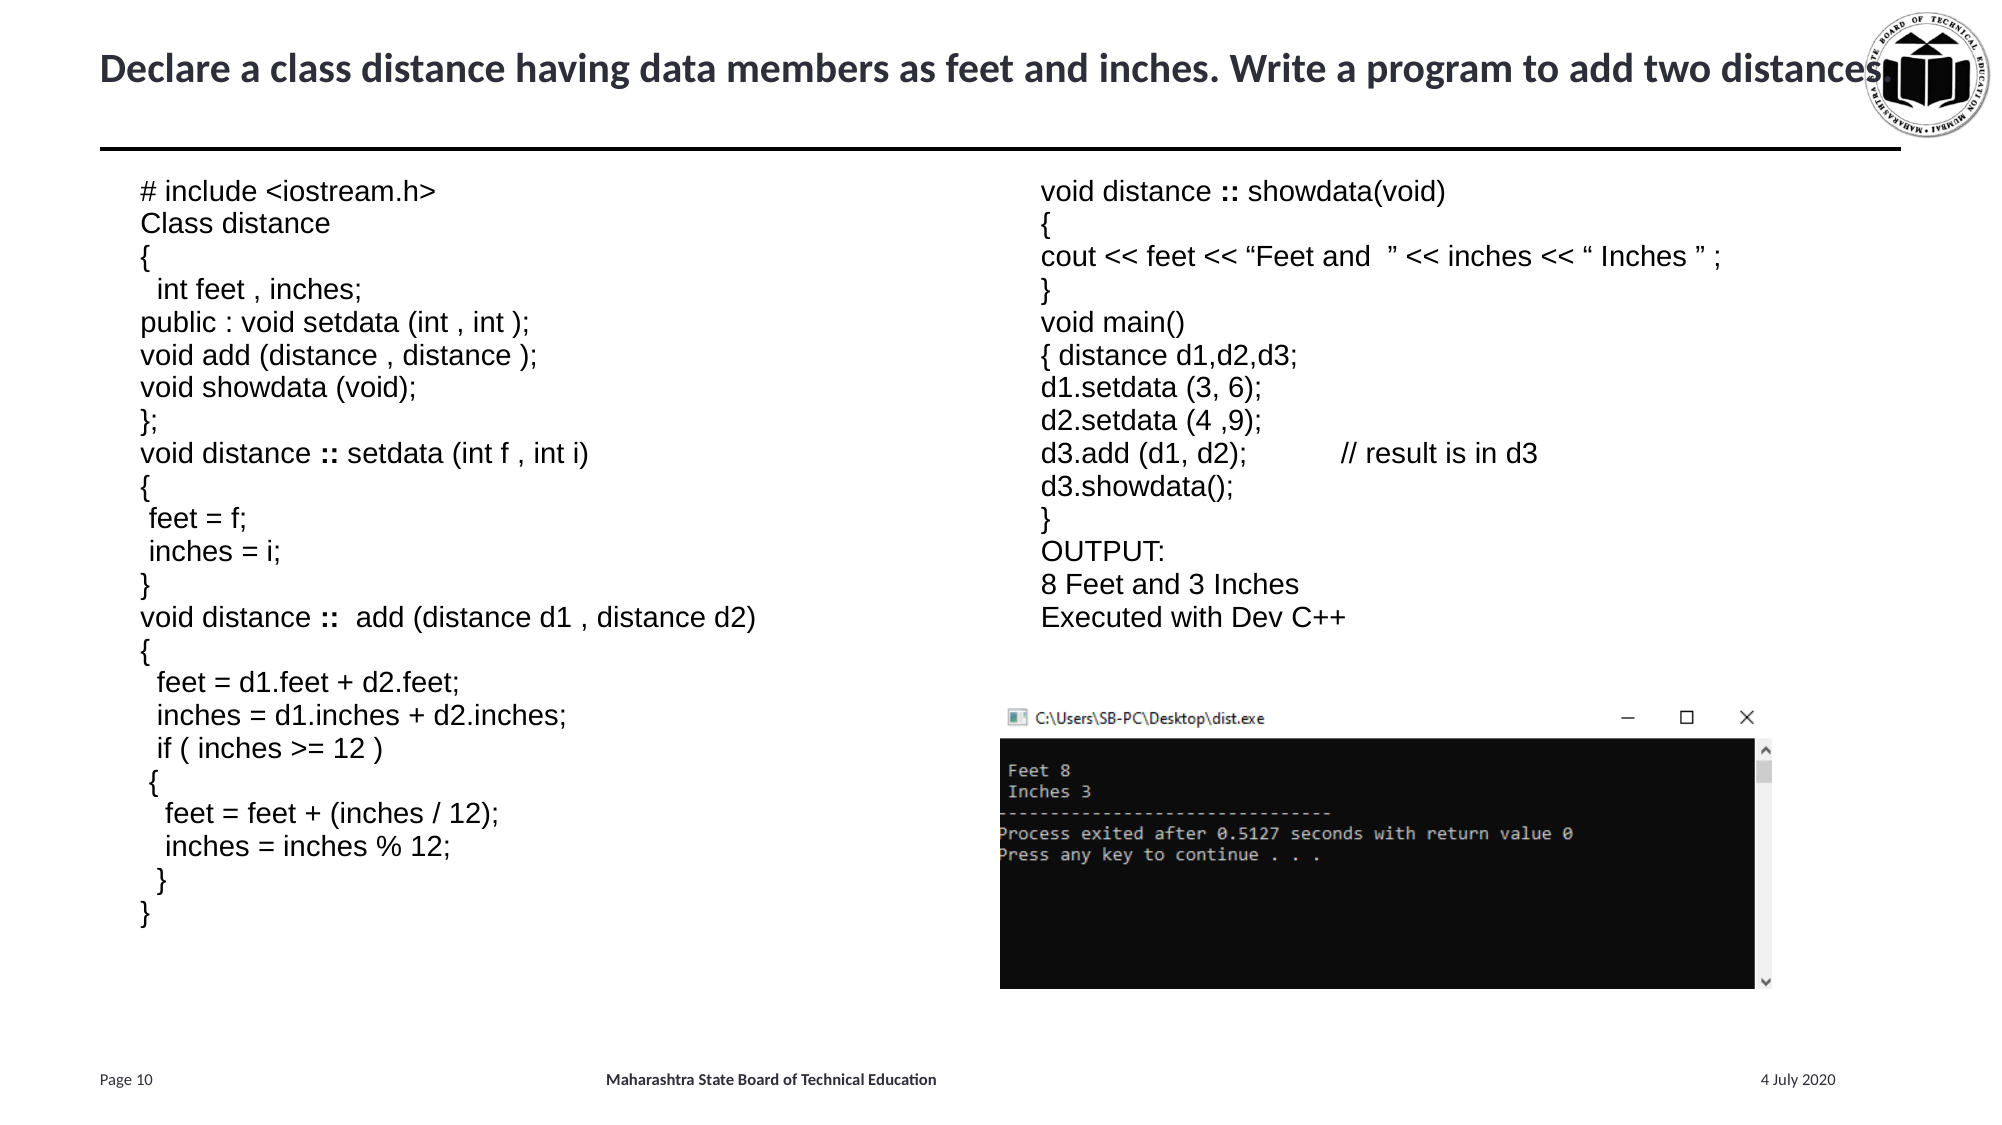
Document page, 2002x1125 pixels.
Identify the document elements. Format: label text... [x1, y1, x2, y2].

picture [1852, 0, 2001, 149]
table_header void distance :: showdata(void) { cout << feet << “Feet and ” << inches << “ Inches ” ; } void main() { distance d1,d2,d3; d1.setdata (3, 6); d2.setdata (4 ,9); d3.add (d1, d2); // result is in d3 d3.showdata(); } OUTPUT: 8 Feet and 3 Inches Executed with Dev C++ [1026, 167, 1926, 969]
title Declare a class distance having data members as feet and inches. Write a program to add two distances. [100, 48, 1901, 146]
picture [1000, 707, 1773, 990]
table_header # include <iostream.h> Class distance { int feet , inches; public : void setdata (int , int ); void add (distance , distance ); void showdata (void); }; void distance :: setdata (int f , int i) { feet = f; inches = i; } void distance :: add (distance d1 , distance d2) { feet = d1.feet + d2.feet; inches = d1.inches + d2.inches; if ( inches >= 12 ) { feet = feet + (inches / 12); inches = inches % 12; } } [125, 167, 1026, 969]
